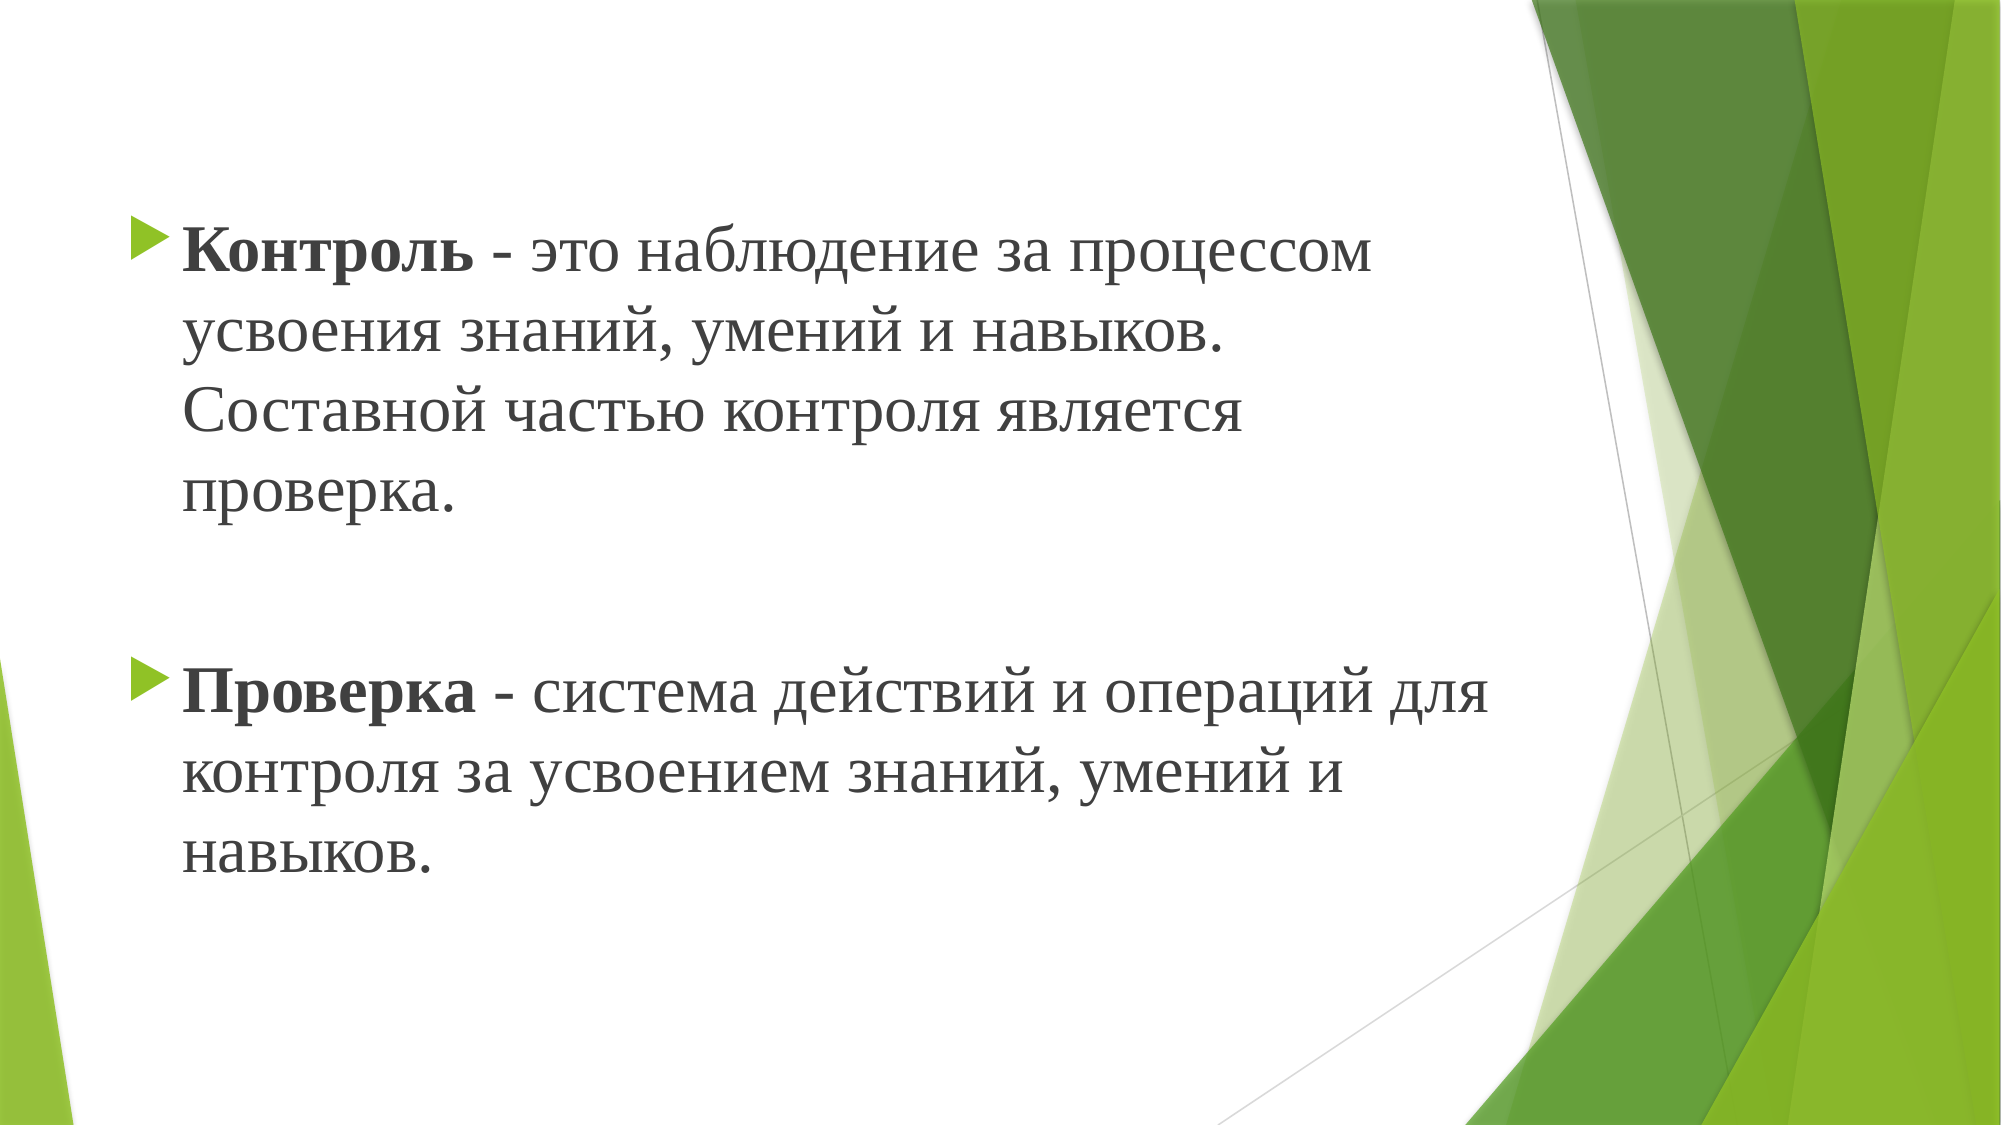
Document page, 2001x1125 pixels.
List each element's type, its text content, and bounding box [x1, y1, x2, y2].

list Контроль - это наблюдение за процессом усвоения знаний, умений и навыков. Составной частью контроля является проверка. Проверка - система действий и операций для контроля за усвоением знаний, умений и навыков. [111, 96, 1522, 991]
